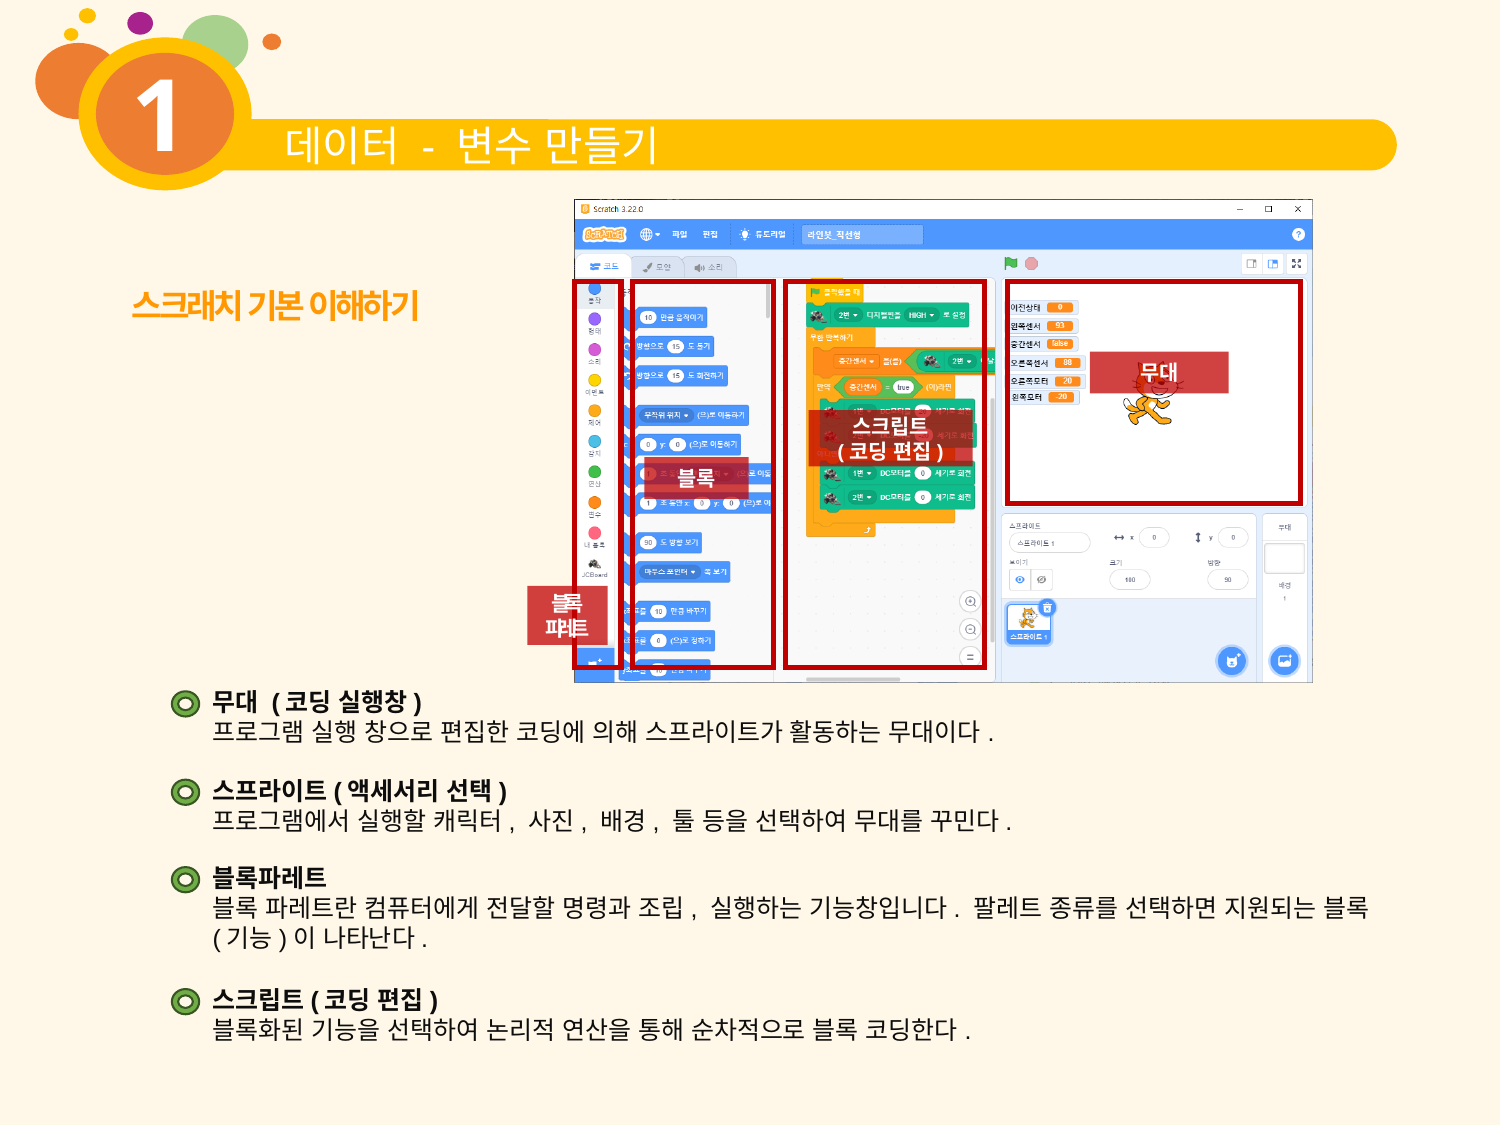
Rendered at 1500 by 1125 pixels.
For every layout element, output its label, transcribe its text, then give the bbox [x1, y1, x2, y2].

text_box 블록 파레트 [526, 585, 574, 646]
text_box 스크래치 기본 이해하기 [117, 257, 548, 333]
text_box 스프라이트(액세서리 선택) 프로그램에서 실행할 캐릭터, 사진, 배경, 툴 등을 선택하여 무대를 꾸민다. [197, 767, 1417, 843]
text_box 블록파레트 블록 파레트란 컴퓨터에게 전달할 명령과 조립, 실행하는 기능창입니다. 팔레트 종류를 선택하면 지원되는 블록(기능)이 나타난다. [197, 855, 1417, 961]
text_box 무대 (코딩 실행창) 프로그램 실행 창으로 편집한 코딩에 의해 스프라이트가 활동하는 무대이다. [197, 679, 1417, 755]
text_box [170, 866, 197, 894]
text_box 데이터 - 변수 만들기 [269, 103, 1500, 192]
text_box [170, 690, 197, 718]
text_box [170, 988, 197, 1016]
picture [574, 199, 1313, 683]
text_box 스크립트(코딩 편집) 블록화된 기능을 선택하여 논리적 연산을 통해 순차적으로 블록 코딩한다. [197, 976, 1417, 1052]
text_box 1 [117, 43, 271, 179]
text_box [170, 778, 197, 806]
